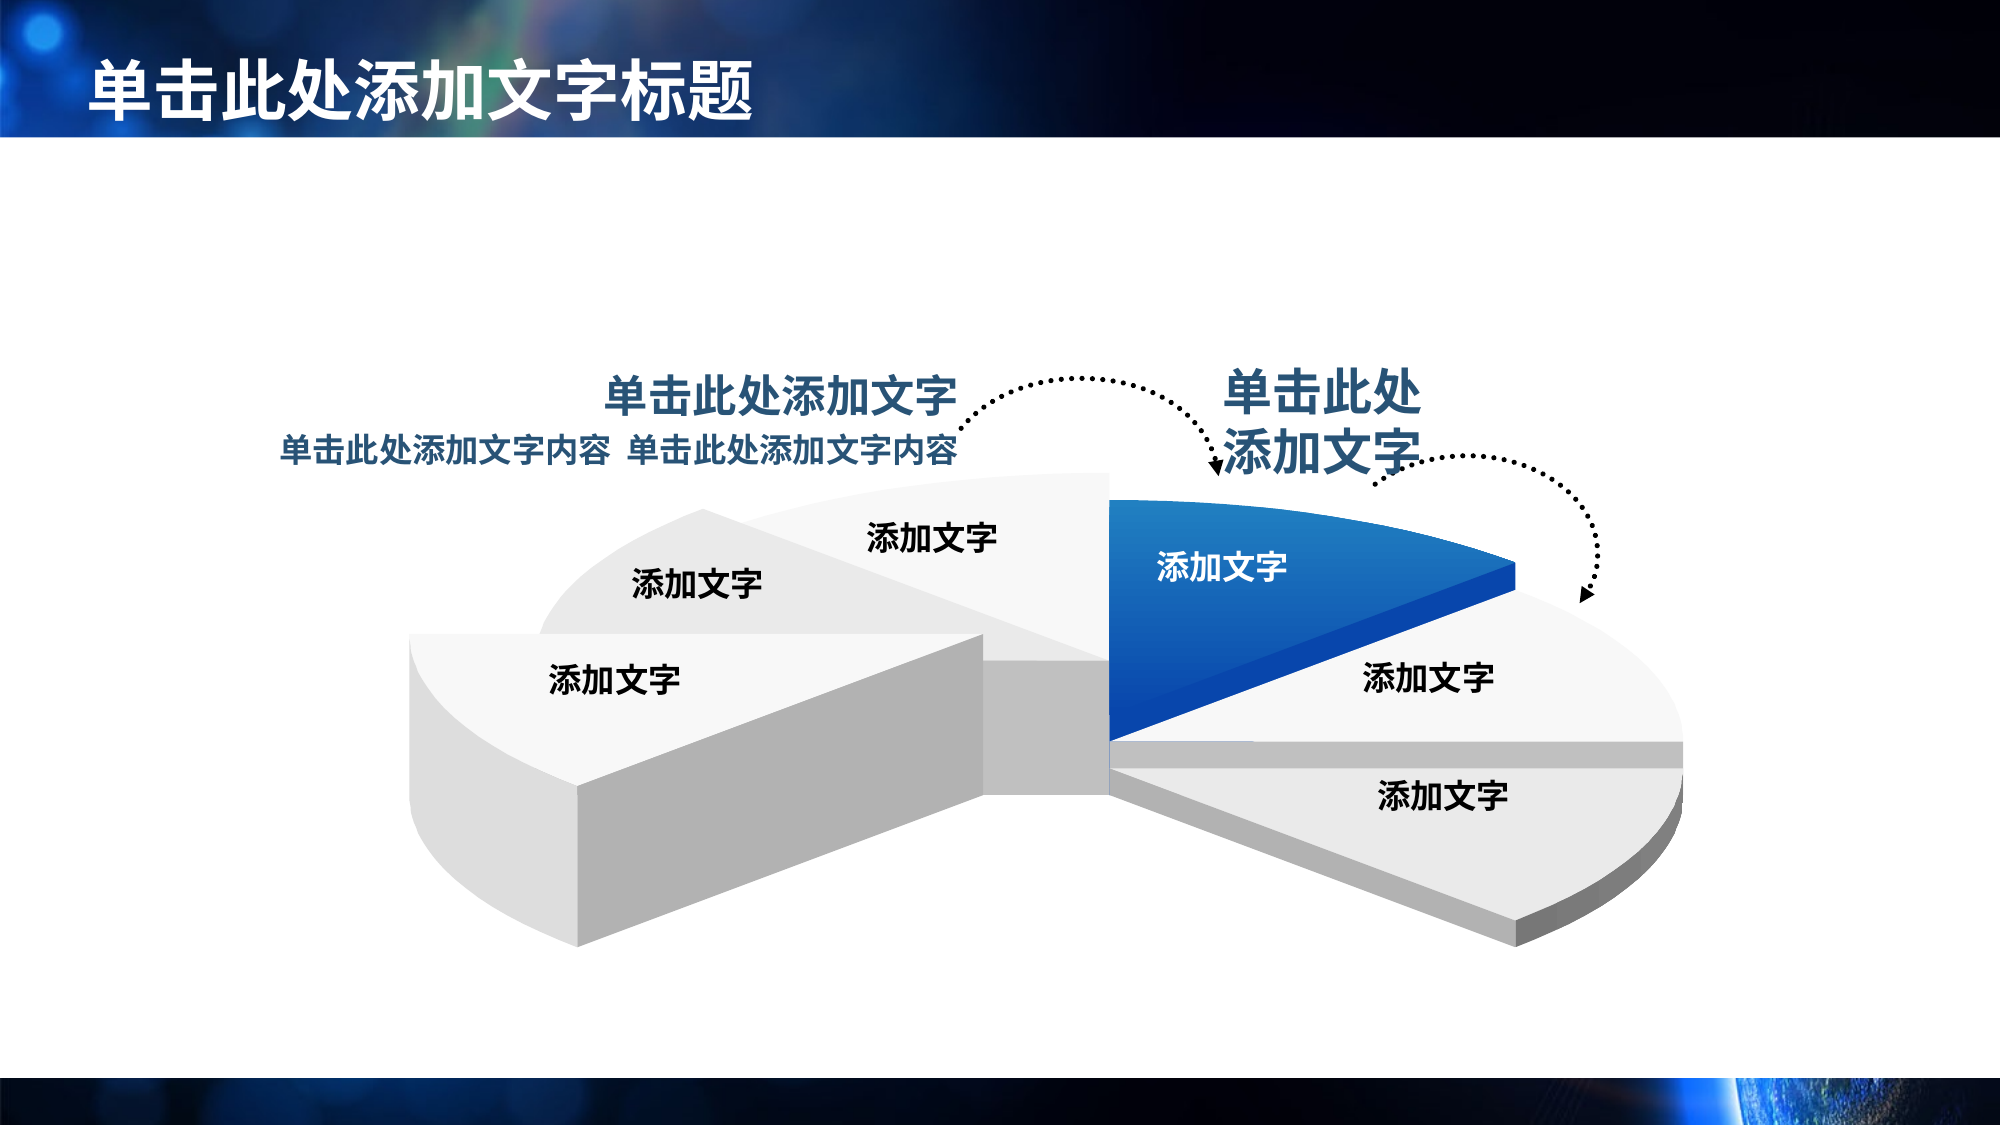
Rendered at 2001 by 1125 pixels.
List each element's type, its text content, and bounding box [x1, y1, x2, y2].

picture [0, 0, 2000, 137]
text_box 单击此处 添加文字 [1204, 352, 1441, 472]
picture [0, 1078, 2000, 1125]
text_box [409, 472, 1684, 948]
text_box 单击此处添加文字 单击此处添加文字内容 单击此处添加文字内容 [181, 349, 975, 477]
text_box [975, 378, 1204, 472]
text_box [1441, 455, 1540, 472]
